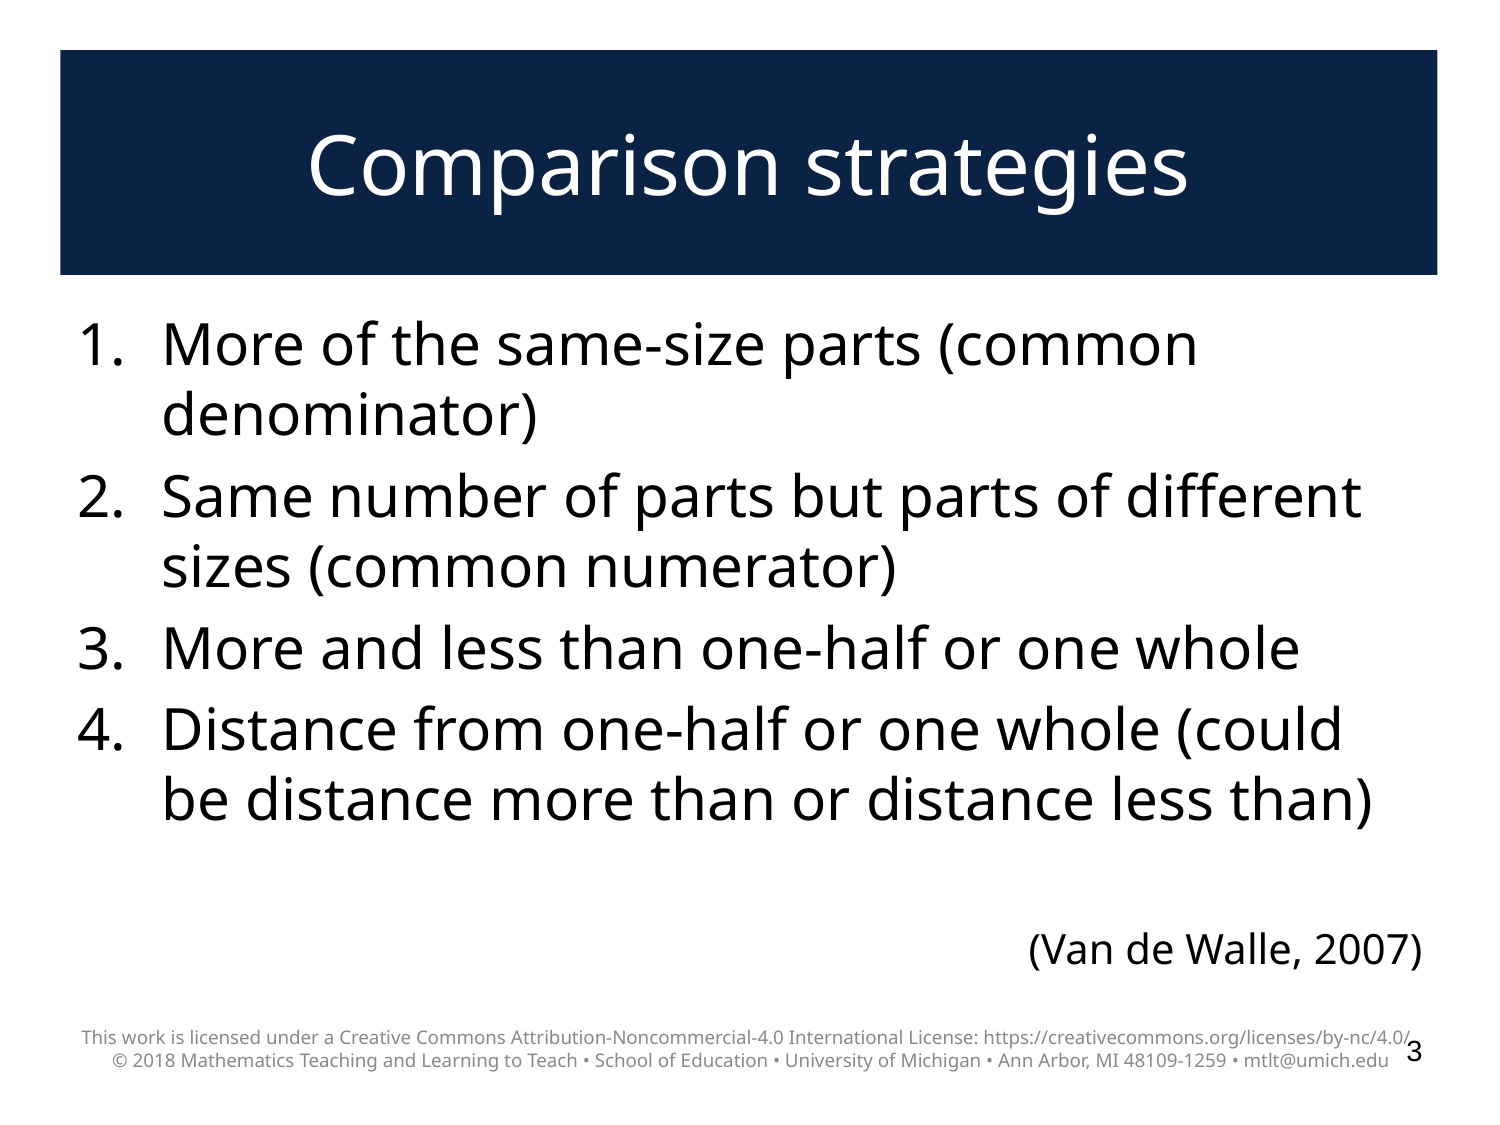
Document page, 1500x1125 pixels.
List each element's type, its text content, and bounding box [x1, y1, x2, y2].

footer This work is licensed under a Creative Commons Attribution-Noncommercial-4.0 International License: https://creativecommons.org/licenses/by-nc/4.0/ © 2018 Mathematics Teaching and Learning to Teach • School of Education • University of Michigan • Ann Arbor, MI 48109-1259 • mtlt@umich.edu [62, 1009, 1438, 1088]
list More of the same-size parts (common denominator) Same number of parts but parts of different sizes (common numerator) More and less than one-half or one whole Distance from one-half or one whole (could be distance more than or distance less than) (Van de Walle, 2007) [62, 299, 1438, 1005]
title Comparison strategies [60, 50, 1438, 275]
